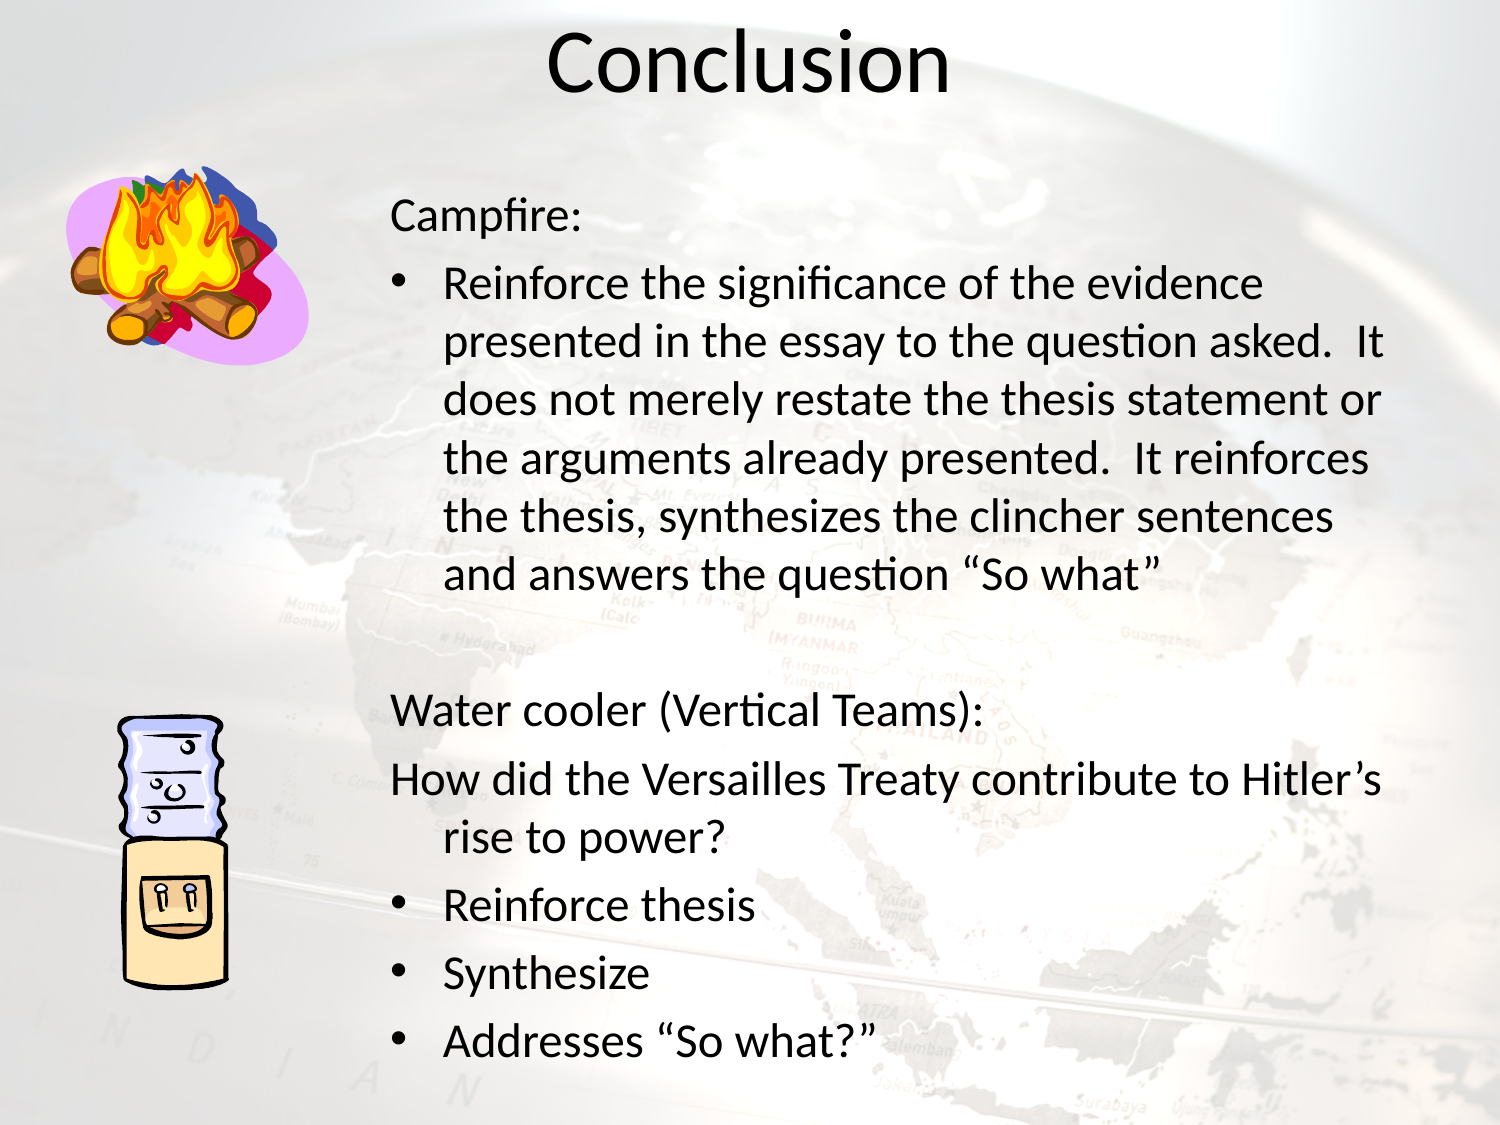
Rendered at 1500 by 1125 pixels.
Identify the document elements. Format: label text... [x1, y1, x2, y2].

title Conclusion [75, 0, 1425, 150]
picture [112, 712, 234, 996]
picture [62, 162, 313, 370]
list Campfire: Reinforce the significance of the evidence presented in the essay to the question asked. It does not merely restate the thesis statement or the arguments already presented. It reinforces the thesis, synthesizes the clincher sentences and answers the question “So what” Water cooler (Vertical Teams): How did the Versailles Treaty contribute to Hitler’s rise to power? Reinforce thesis Synthesize Addresses “So what?” [375, 174, 1425, 1075]
